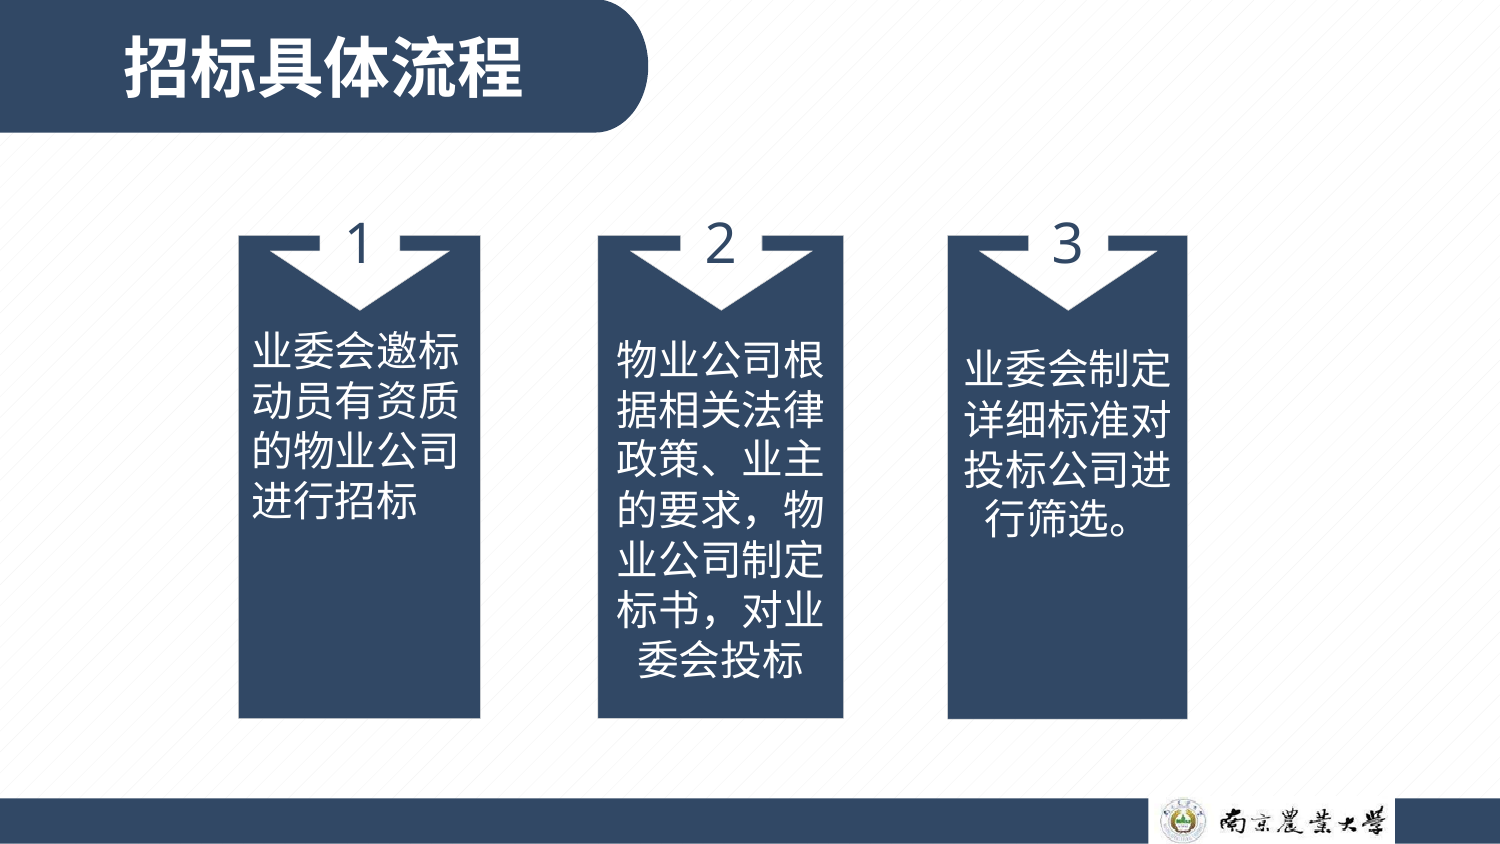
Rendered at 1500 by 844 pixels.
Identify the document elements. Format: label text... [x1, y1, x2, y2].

picture [1148, 796, 1395, 844]
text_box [947, 235, 1188, 720]
text_box 1 [329, 199, 392, 235]
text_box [238, 235, 481, 719]
text_box 2 [689, 199, 752, 235]
text_box 招标具体流程 [0, 0, 649, 133]
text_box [597, 235, 844, 719]
text_box 3 [1036, 199, 1099, 235]
